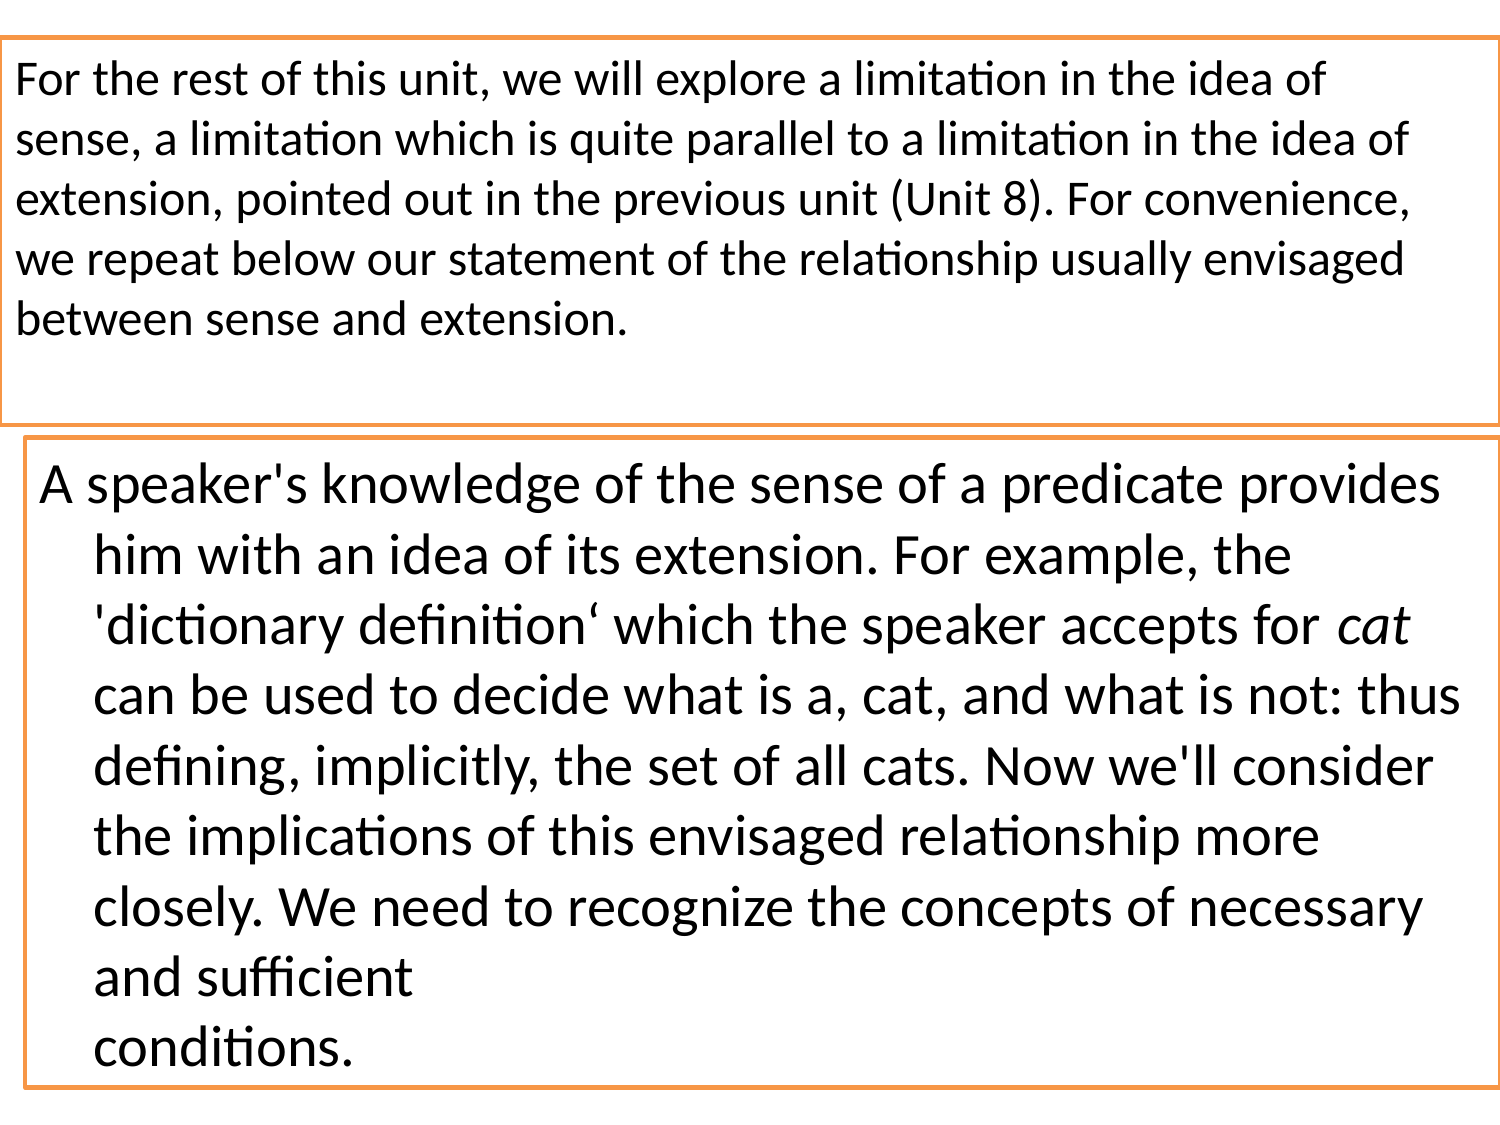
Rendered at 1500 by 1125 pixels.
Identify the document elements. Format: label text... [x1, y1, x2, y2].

list A speaker's knowledge of the sense of a predicate provides him with an idea of its extension. For example, the 'dictionary definition‘ which the speaker accepts for cat can be used to decide what is a, cat, and what is not: thus defining, implicitly, the set of all cats. Now we'll consider the implications of this envisaged relationship more closely. We need to recognize the concepts of necessary and sufficient conditions. [23, 435, 1500, 1090]
title For the rest of this unit, we will explore a limitation in the idea of sense, a limitation which is quite parallel to a limitation in the idea of extension, pointed out in the previous unit (Unit 8). For convenience, we repeat below our statement of the relationship usually envisaged between sense and extension. [0, 35, 1500, 427]
